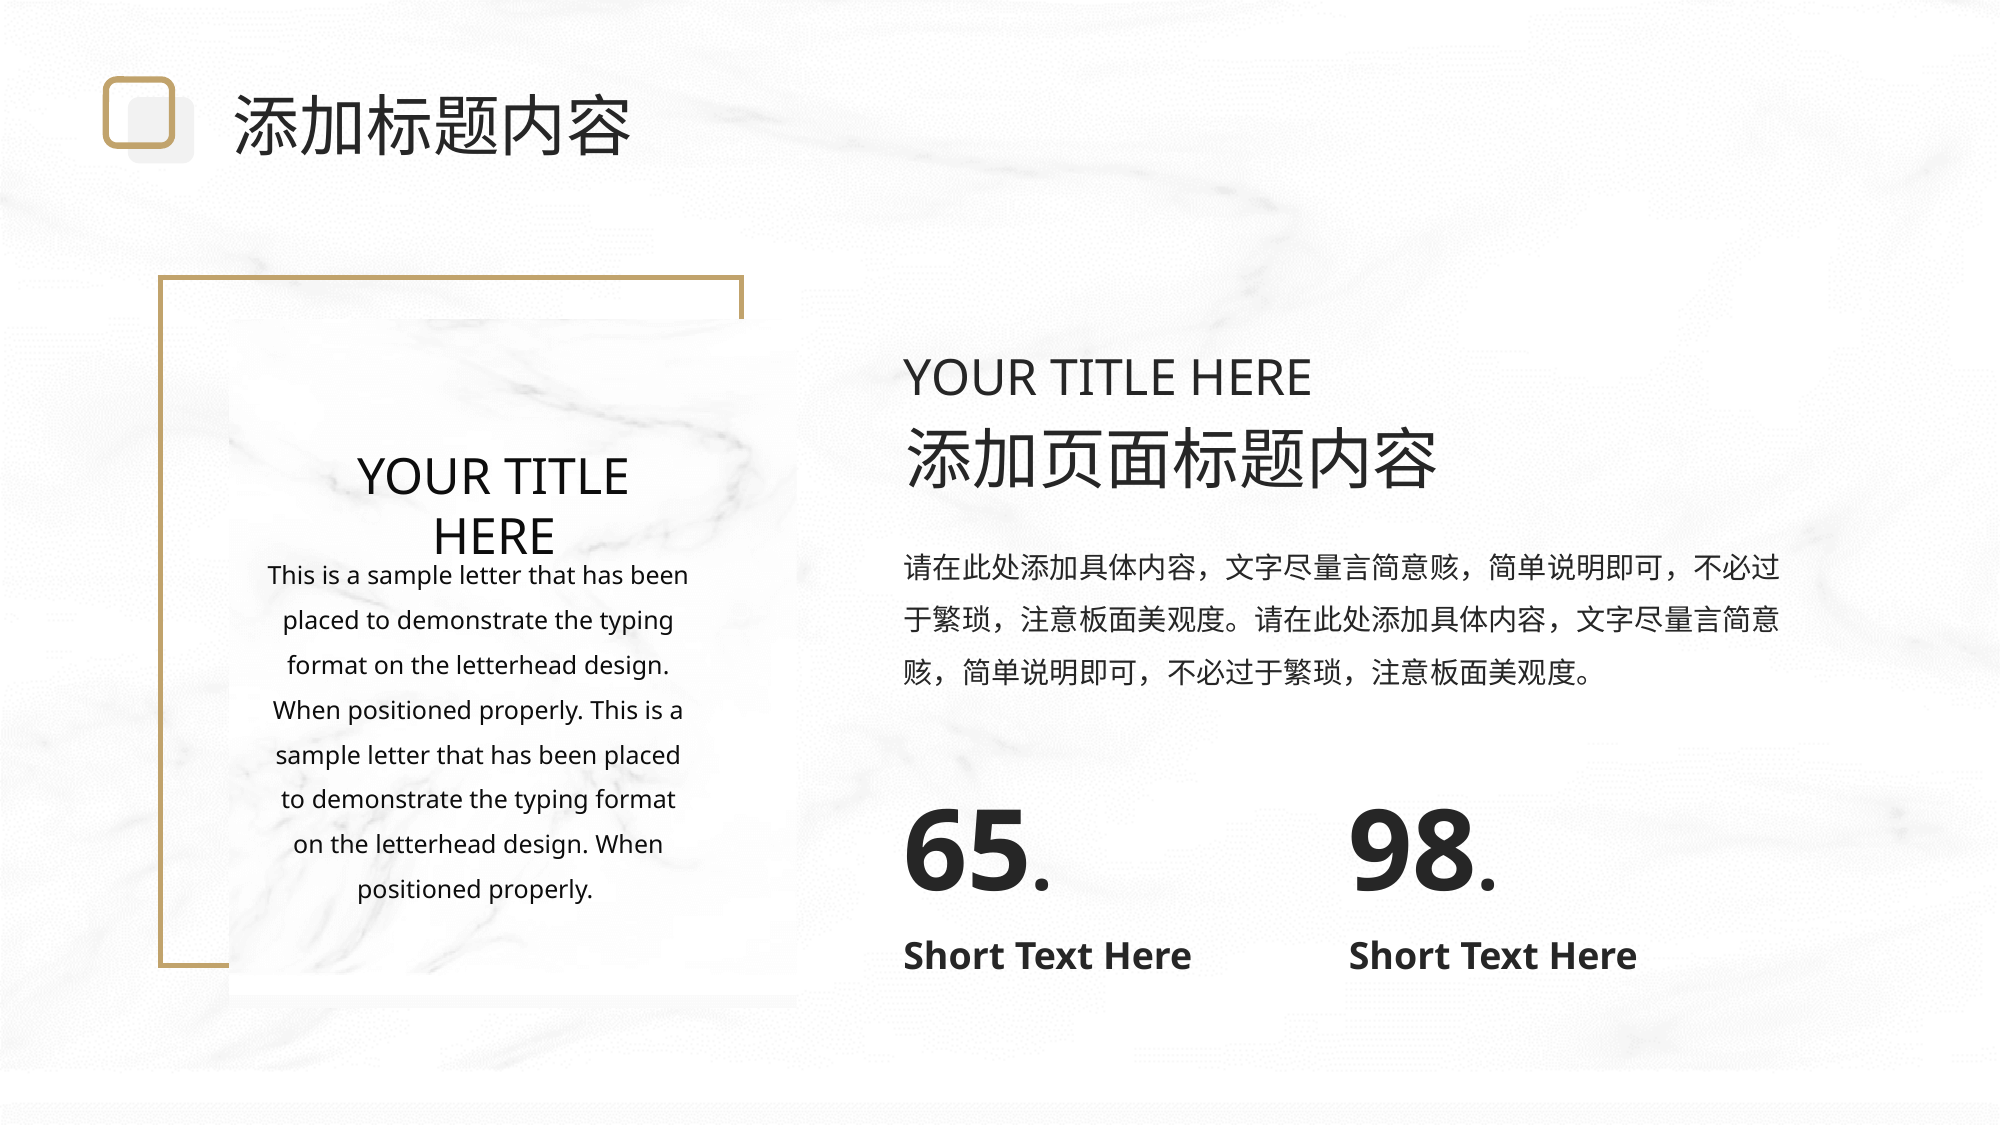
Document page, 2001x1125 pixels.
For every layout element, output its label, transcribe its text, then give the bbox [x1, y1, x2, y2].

text_box Short Text Here [1333, 924, 1683, 985]
text_box 添加页面标题内容 [891, 409, 1455, 505]
text_box Short Text Here [888, 924, 1237, 985]
text_box 65. [888, 770, 1261, 920]
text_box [105, 79, 195, 164]
text_box 请在此处添加具体内容，文字尽量言简意赅，简单说明即可，不必过于繁琐，注意板面美观度。请在此处添加具体内容，文字尽量言简意赅，简单说明即可，不必过于繁琐，注意板面美观度。 [888, 524, 1823, 697]
picture [229, 319, 797, 1008]
text_box YOUR TITLE HERE [888, 338, 1411, 410]
text_box 98. [1333, 770, 1706, 920]
text_box [159, 277, 743, 967]
text_box 添加标题内容 [218, 76, 649, 171]
